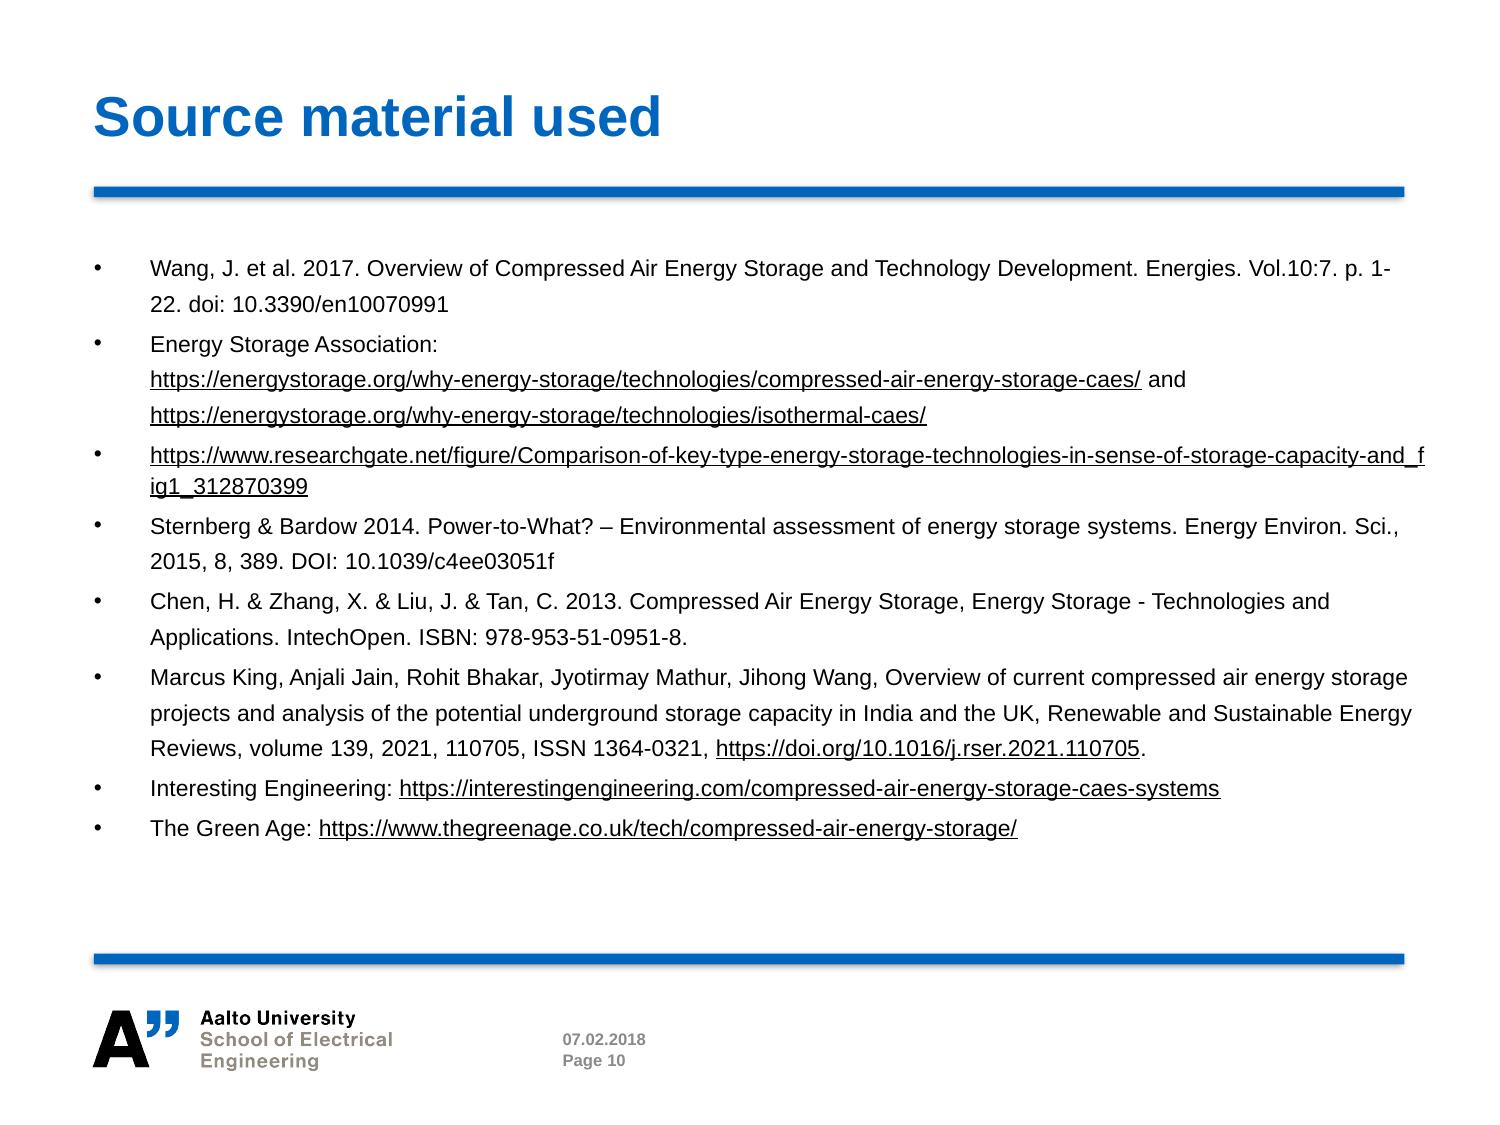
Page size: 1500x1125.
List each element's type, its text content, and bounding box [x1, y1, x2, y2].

title Source material used [93, 80, 1369, 228]
picture [35, 953, 449, 1125]
slide_number Page 10 [562, 1050, 816, 1071]
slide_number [562, 1029, 816, 1050]
list Wang, J. et al. 2017. Overview of Compressed Air Energy Storage and Technology Development. Energies. Vol.10:7. p. 1-22. doi: 10.3390/en10070991 Energy Storage Association: https://energystorage.org/why-energy-storage/technologies/compressed-air-energy-storage-caes/ and https://energystorage.org/why-energy-storage/technologies/isothermal-caes/ https://www.researchgate.net/figure/Comparison-of-key-type-energy-storage-technologies-in-sense-of-storage-capacity-and_fig1_312870399 Sternberg & Bardow 2014. Power-to-What? – Environmental assessment of energy storage systems. Energy Environ. Sci., 2015, 8, 389. DOI: 10.1039/c4ee03051f Chen, H. & Zhang, X. & Liu, J. & Tan, C. 2013. Compressed Air Energy Storage, Energy Storage - Technologies and Applications. IntechOpen. ISBN: 978-953-51-0951-8. Marcus King, Anjali Jain, Rohit Bhakar, Jyotirmay Mathur, Jihong Wang, Overview of current compressed air energy storage projects and analysis of the potential underground storage capacity in India and the UK, Renewable and Sustainable Energy Reviews, volume 139, 2021, 110705, ISSN 1364-0321, https://doi.org/10.1016/j.rser.2021.110705. Interesting Engineering: https://interestingengineering.com/compressed-air-energy-storage-caes-systems The Green Age: https://www.thegreenage.co.uk/tech/compressed-air-energy-storage/ [93, 245, 1429, 925]
